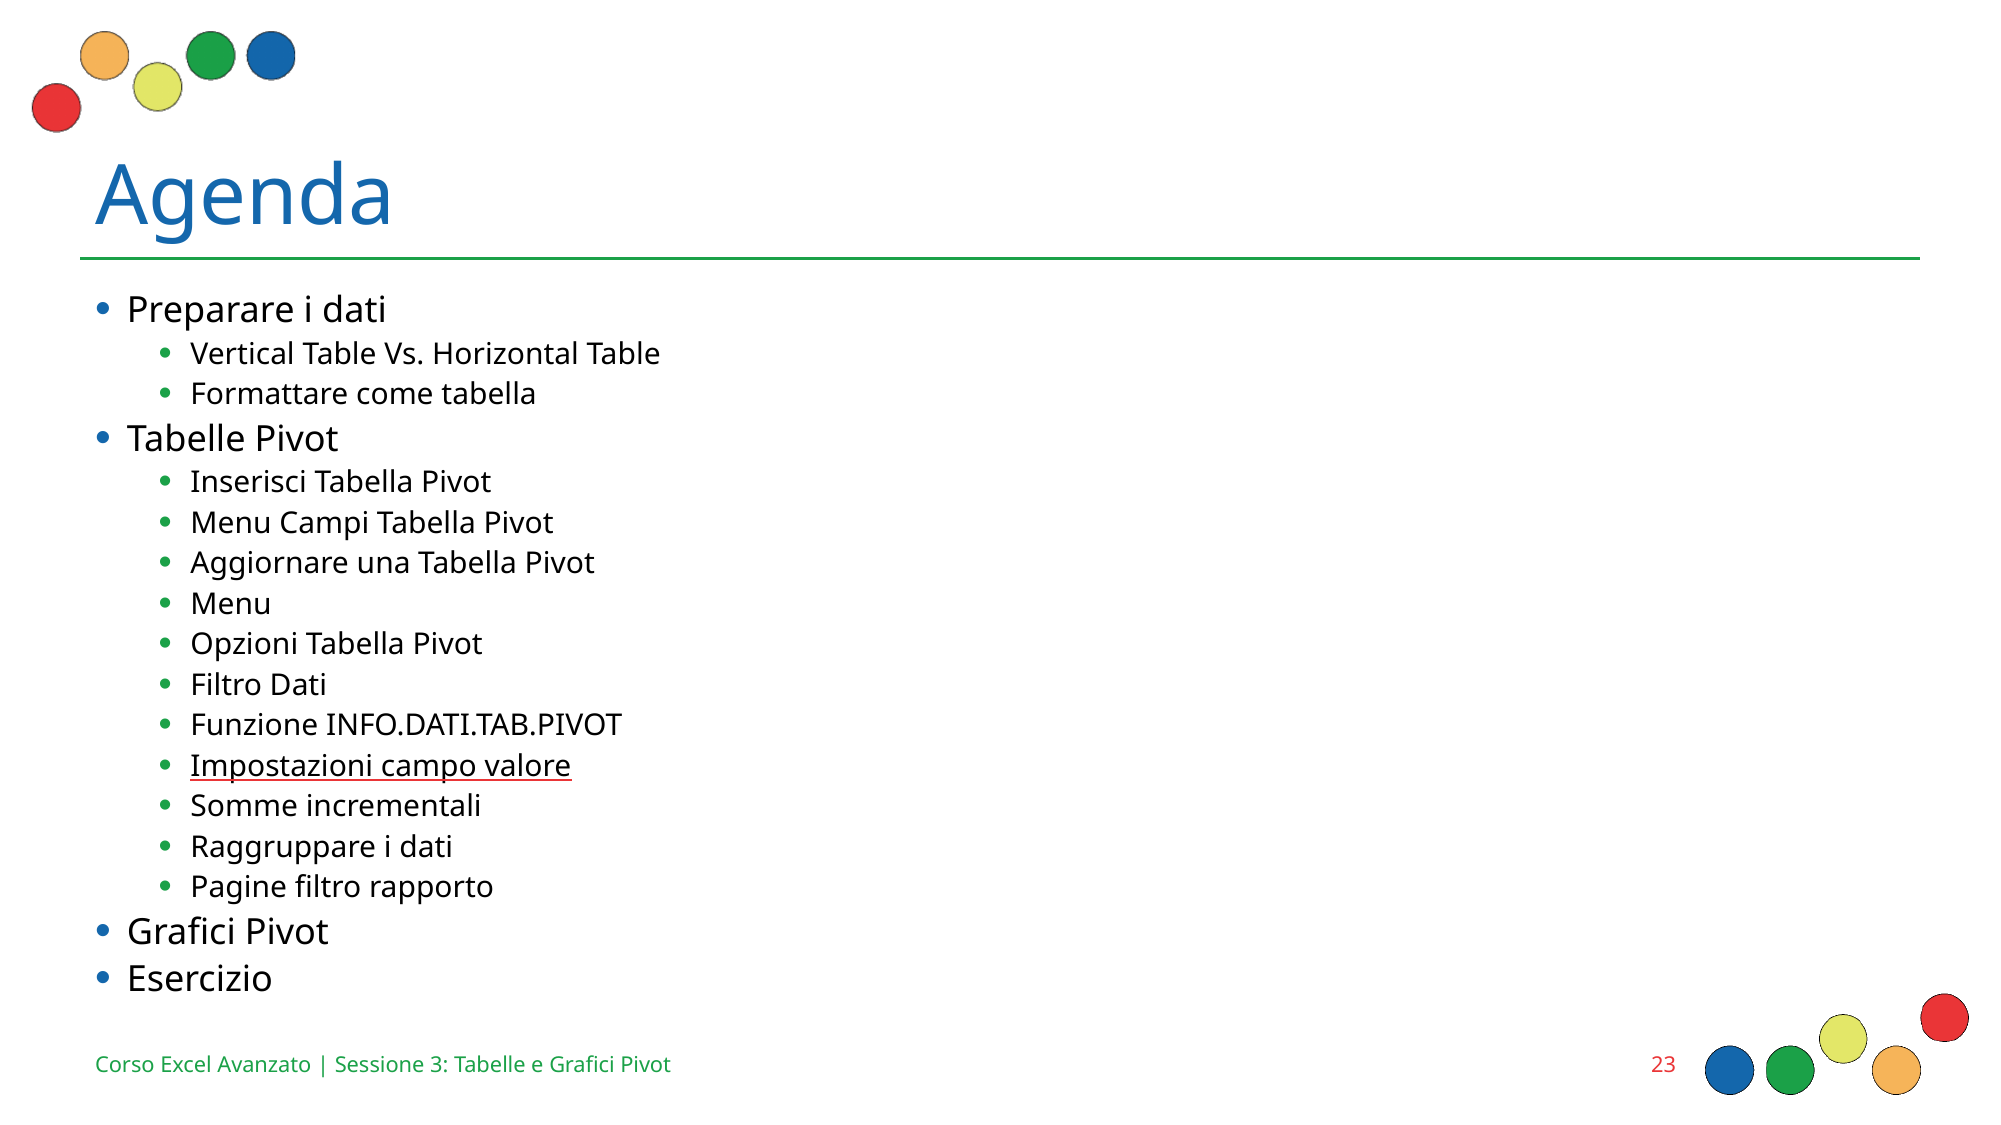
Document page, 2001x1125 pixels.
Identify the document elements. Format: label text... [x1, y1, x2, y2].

picture [29, 30, 295, 135]
footer Corso Excel Avanzato | Sessione 3: Tabelle e Grafici Pivot [80, 1035, 1571, 1096]
list Preparare i dati Vertical Table Vs. Horizontal Table Formattare come tabella Tabelle Pivot Inserisci Tabella Pivot Menu Campi Tabella Pivot Aggiornare una Tabella Pivot Menu Opzioni Tabella Pivot Filtro Dati Funzione INFO.DATI.TAB.PIVOT Impostazioni campo valore Somme incrementali Raggruppare i dati Pagine filtro rapporto Grafici Pivot Esercizio [80, 278, 1920, 1011]
picture [1704, 990, 1971, 1096]
slide_number 23 [1583, 1035, 1692, 1096]
title Agenda [80, 123, 1920, 259]
